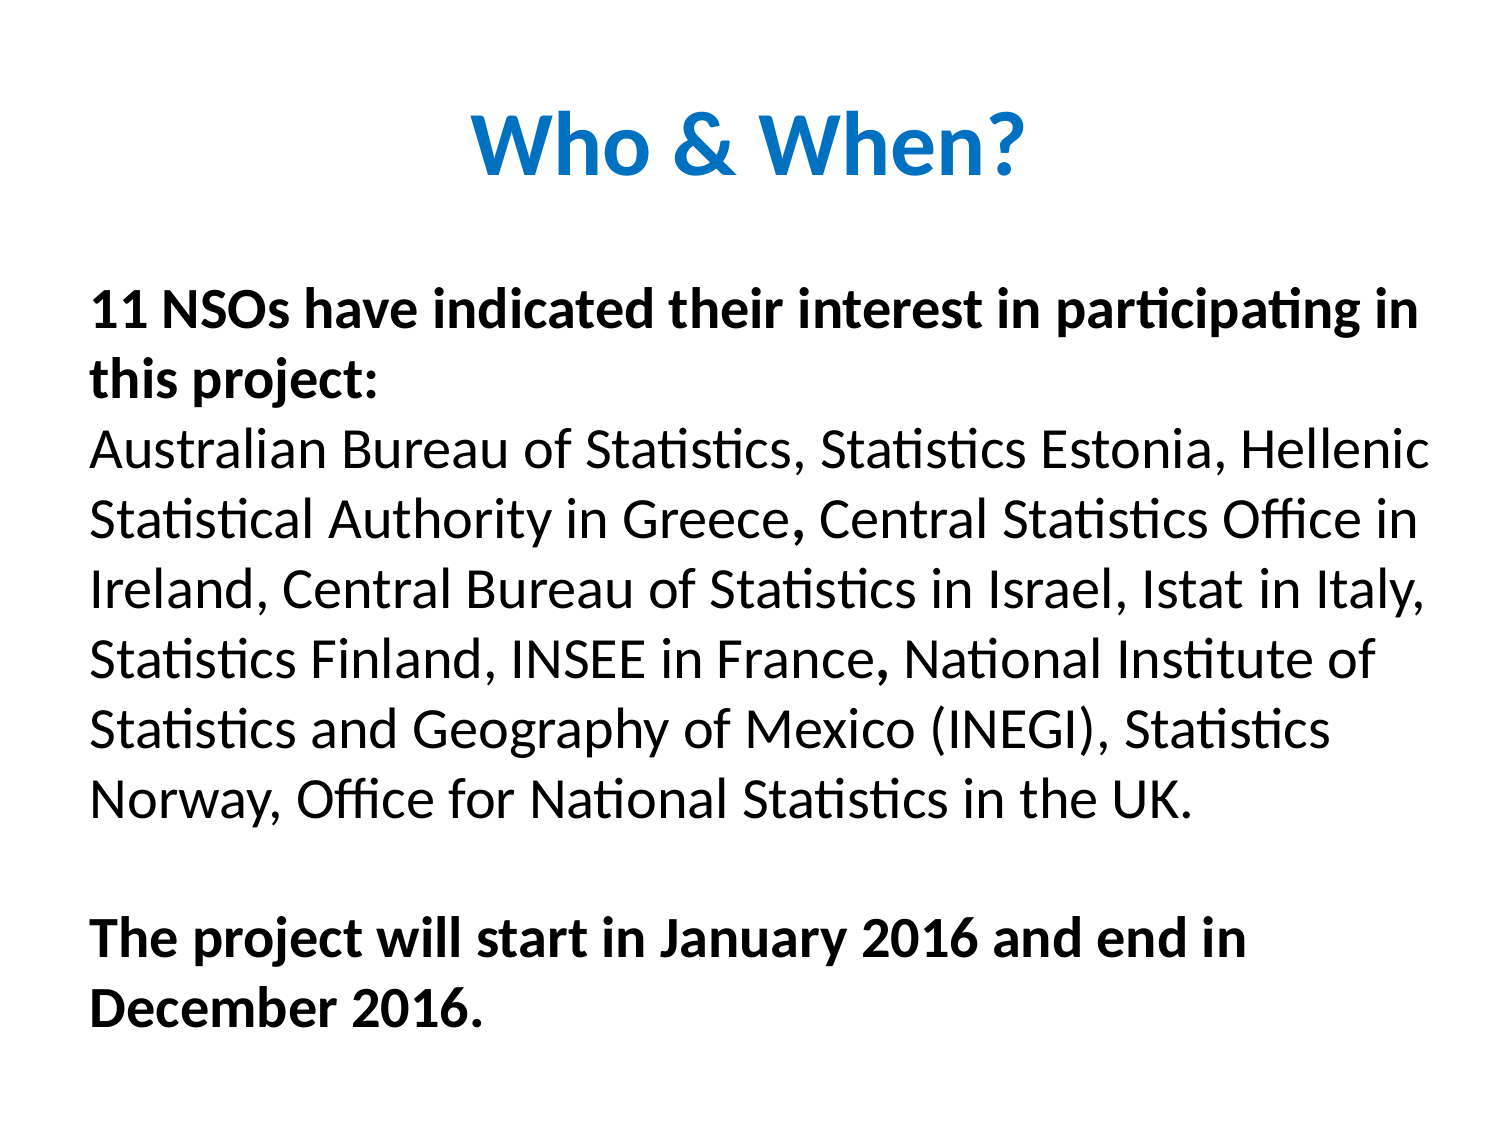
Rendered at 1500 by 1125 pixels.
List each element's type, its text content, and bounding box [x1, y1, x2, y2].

text_box 11 NSOs have indicated their interest in participating in this project: Australian Bureau of Statistics, Statistics Estonia, Hellenic Statistical Authority in Greece, Central Statistics Office in Ireland, Central Bureau of Statistics in Israel, Istat in Italy, Statistics Finland, INSEE in France, National Institute of Statistics and Geography of Mexico (INEGI), Statistics Norway, Office for National Statistics in the UK. The project will start in January 2016 and end in December 2016. [74, 262, 1471, 1125]
text_box Who & When? [75, 45, 1425, 233]
